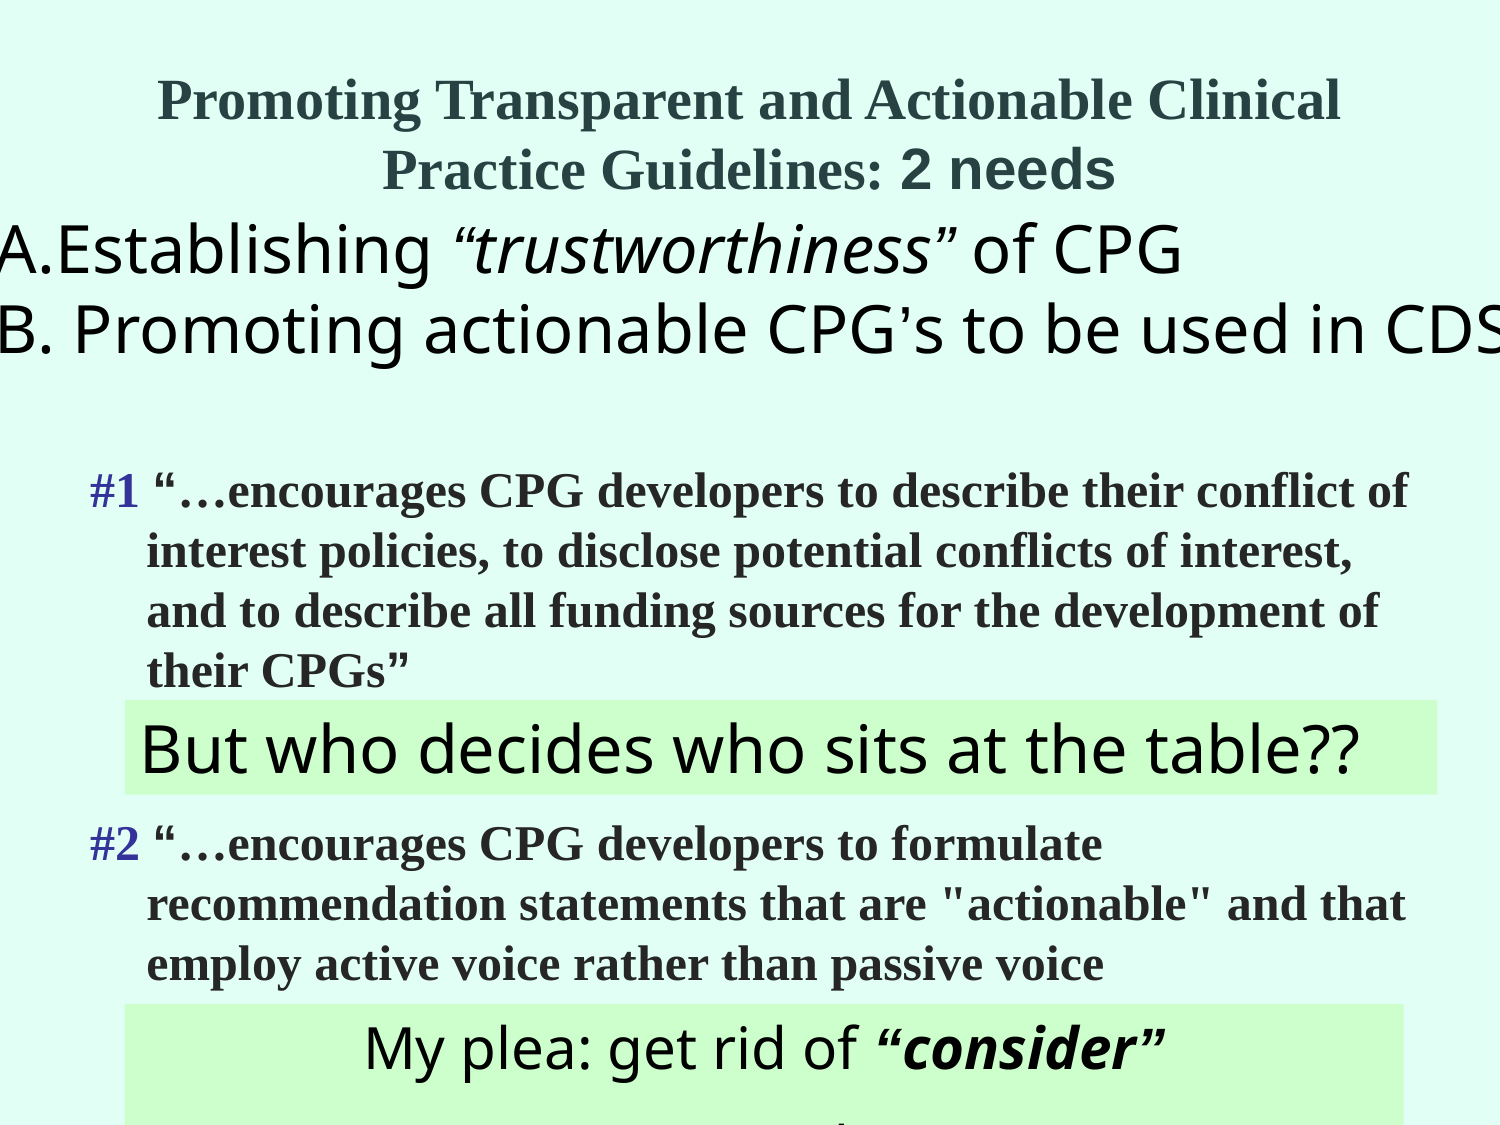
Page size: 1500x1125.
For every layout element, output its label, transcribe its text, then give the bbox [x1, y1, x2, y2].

text_box But who decides who sits at the table?? [125, 699, 1438, 795]
title Promoting Transparent and Actionable Clinical Practice Guidelines: 2 needs [112, 37, 1388, 199]
list #1 “…encourages CPG developers to describe their conflict of interest policies, to disclose potential conflicts of interest, and to describe all funding sources for the development of their CPGs” #2 “…encourages CPG developers to formulate recommendation statements that are "actionable" and that employ active voice rather than passive voice [75, 450, 1438, 1125]
text_box My plea: get rid of “consider” recommendation [124, 1003, 1404, 1125]
text_box Establishing “trustworthiness” of CPG Promoting actionable CPG’s to be used in CDS [0, 199, 1500, 375]
